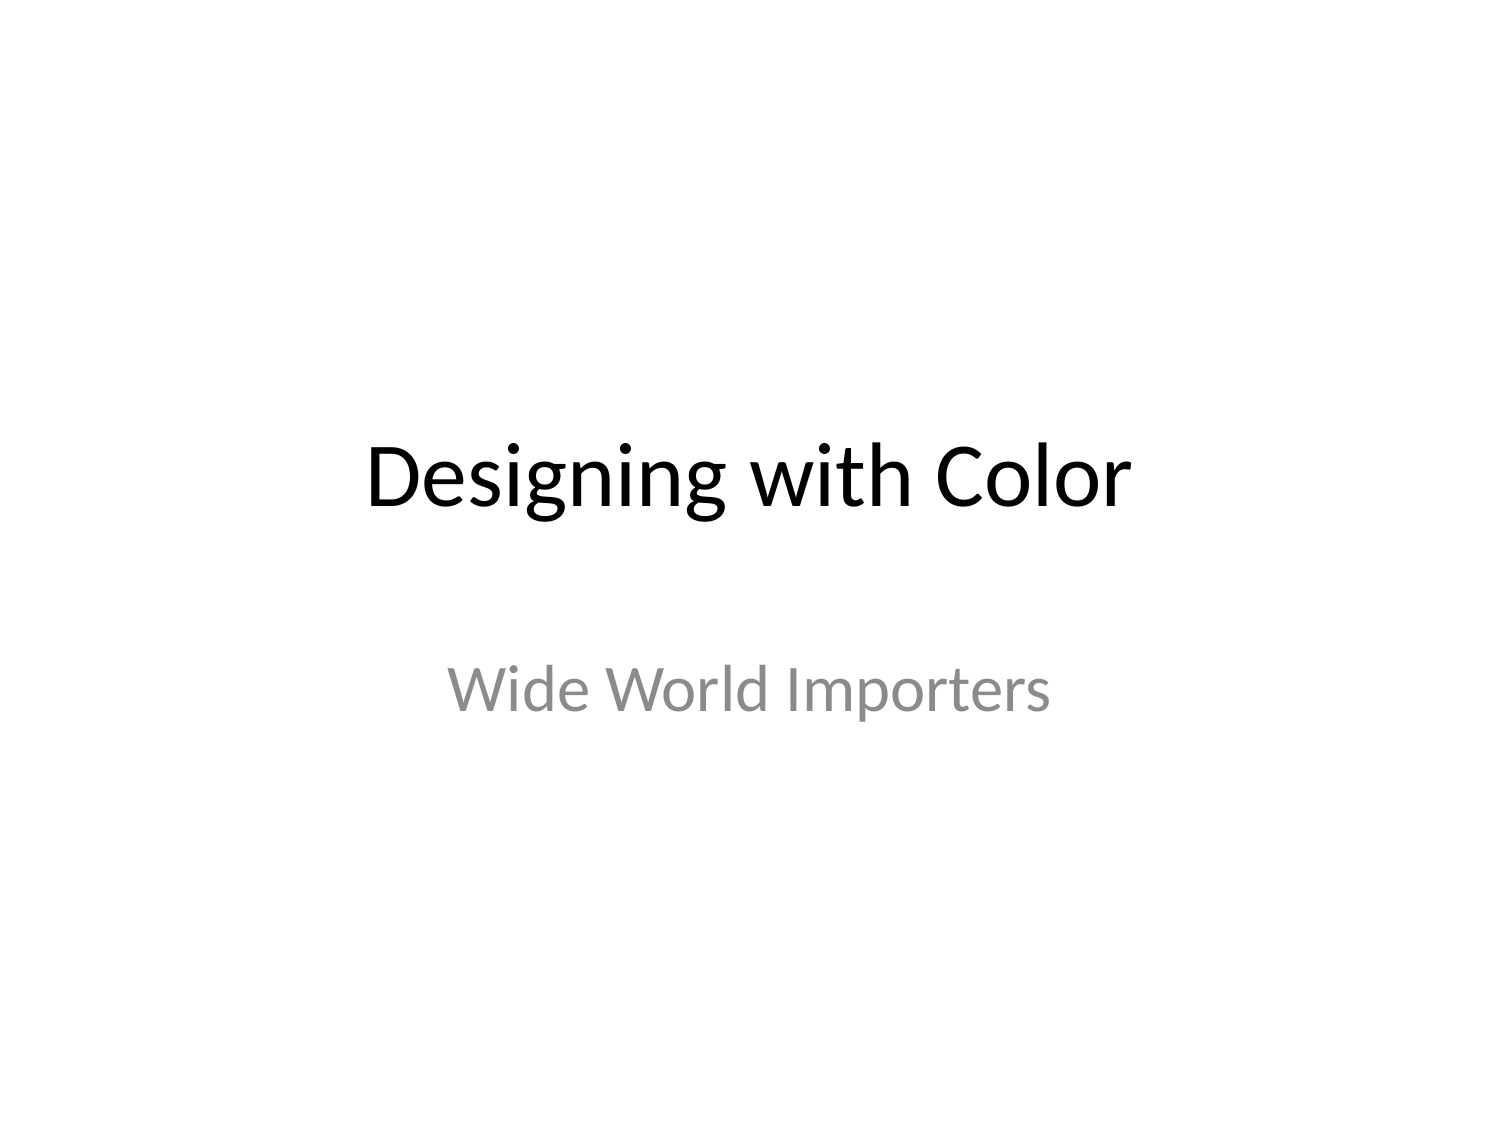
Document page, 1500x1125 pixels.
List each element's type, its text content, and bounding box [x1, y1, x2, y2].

title Designing with Color [112, 349, 1388, 591]
subtitle Wide World Importers [225, 637, 1275, 925]
